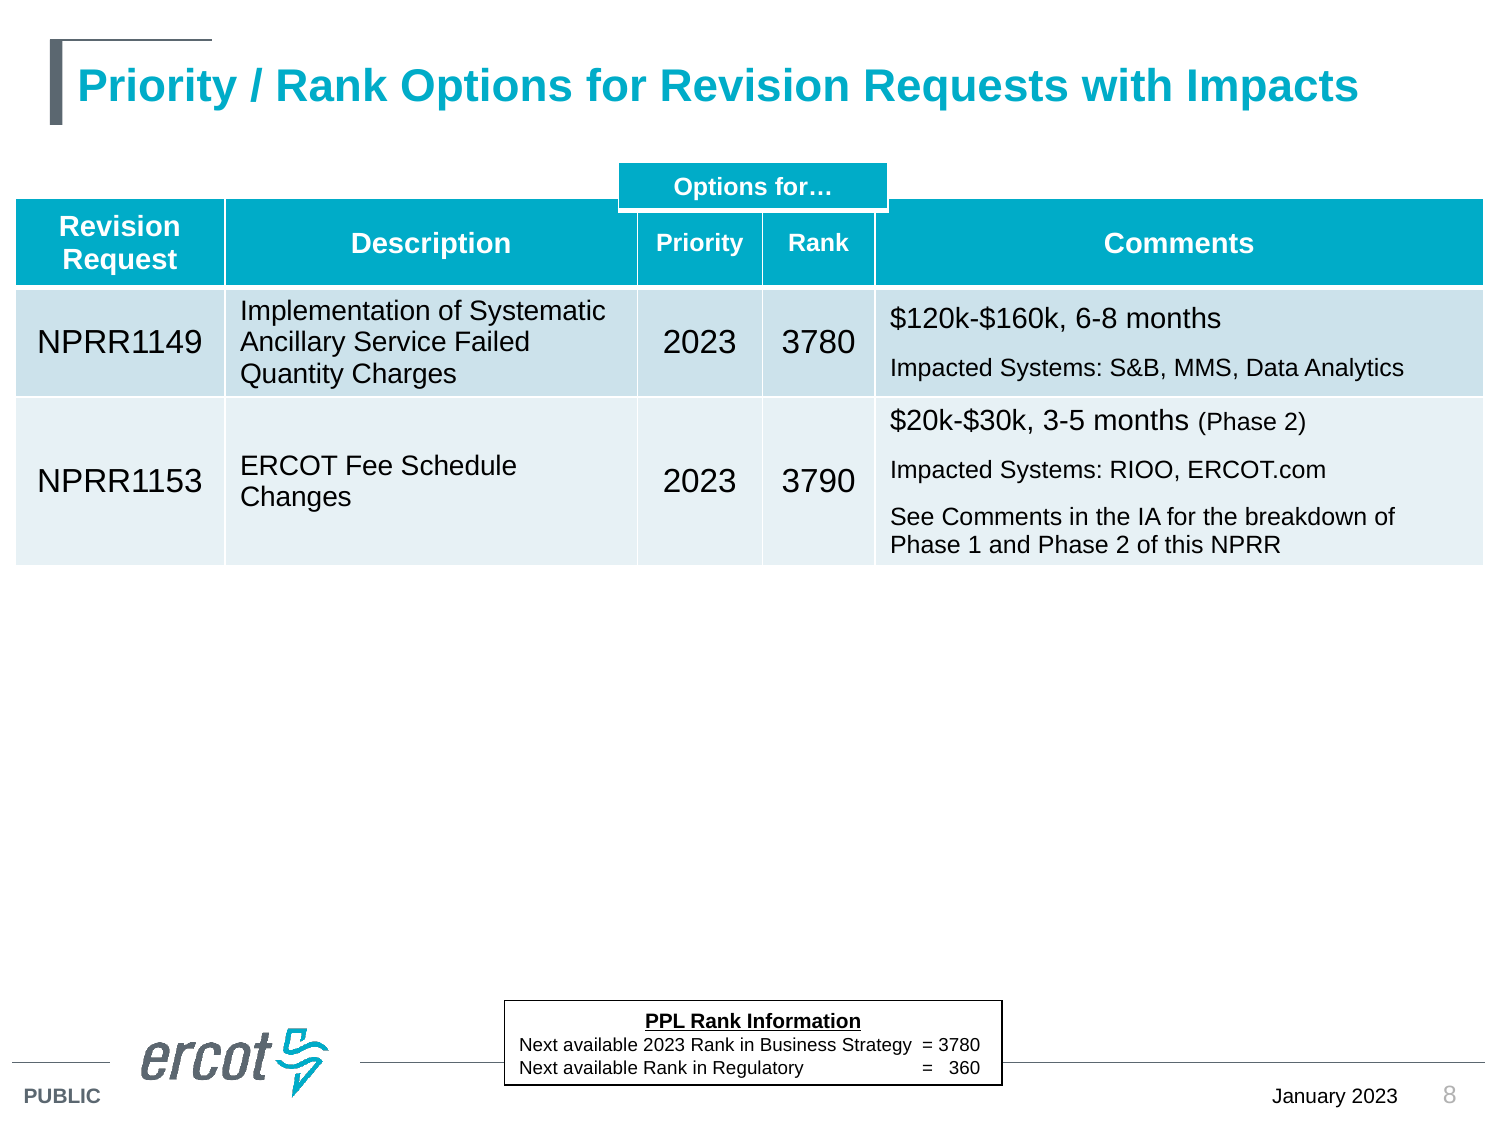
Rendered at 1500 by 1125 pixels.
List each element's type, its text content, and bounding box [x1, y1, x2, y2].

table_cell 2023 [638, 290, 762, 396]
picture [137, 1024, 332, 1100]
slide_number 8 [1412, 1076, 1488, 1112]
text_box PPL Rank Information Next available 2023 Rank in Business Strategy = 3780 Next available Rank in Regulatory = 360 [504, 1000, 1003, 1086]
table_cell ERCOT Fee Schedule Changes [226, 398, 637, 565]
table_cell 3790 [763, 398, 874, 565]
table_header Comments [876, 199, 1483, 285]
table_header Description [226, 199, 637, 285]
table_cell NPRR1149 [16, 290, 224, 396]
table_cell $20k-$30k, 3-5 months (Phase 2) Impacted Systems: RIOO, ERCOT.com See Comments in the IA for the breakdown of Phase 1 and Phase 2 of this NPRR [876, 398, 1483, 565]
table_cell 3780 [763, 290, 874, 396]
table_cell Implementation of Systematic Ancillary Service Failed Quantity Charges [226, 290, 637, 396]
table_header Rank [763, 213, 874, 285]
table_header Options for… [619, 163, 887, 208]
title Priority / Rank Options for Revision Requests with Impacts [62, 48, 1413, 134]
table_cell $120k-$160k, 6-8 months Impacted Systems: S&B, MMS, Data Analytics [876, 290, 1483, 396]
table_header Revision Request [16, 199, 224, 285]
table_cell NPRR1153 [16, 398, 224, 565]
table_header Priority [638, 213, 762, 285]
table_cell 2023 [638, 398, 762, 565]
